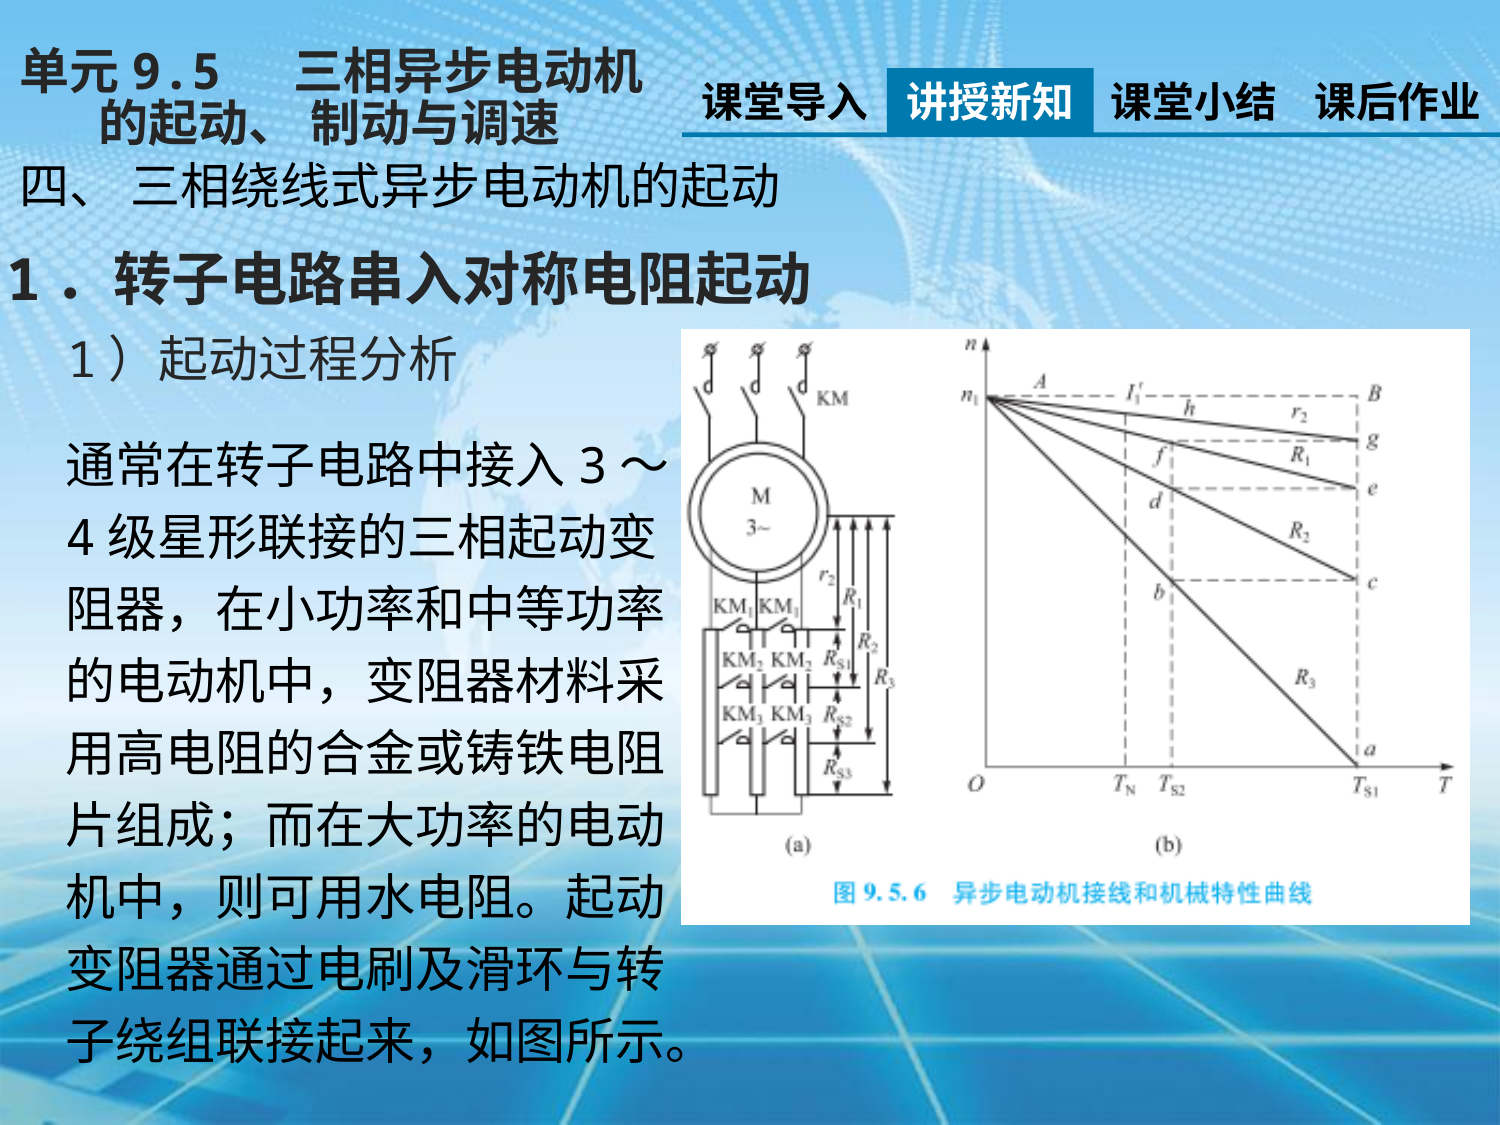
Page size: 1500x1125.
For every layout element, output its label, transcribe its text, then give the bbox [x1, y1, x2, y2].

text_box 四、 三相绕线式异步电动机的起动 [4, 160, 1355, 225]
text_box 1）起动过程分析 [52, 320, 483, 395]
text_box 1．转子电路串入对称电阻起动 [0, 234, 860, 320]
text_box 通常在转子电路中接入3～4级星形联接的三相起动变阻器，在小功率和中等功率的电动机中，变阻器材料采用高电阻的合金或铸铁电阻片组成；而在大功率的电动机中，则可用水电阻。起动变阻器通过电刷及滑环与转子绕组联接起来，如图所示。 [50, 414, 718, 1078]
picture [0, 0, 1500, 1125]
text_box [4, 39, 1500, 160]
